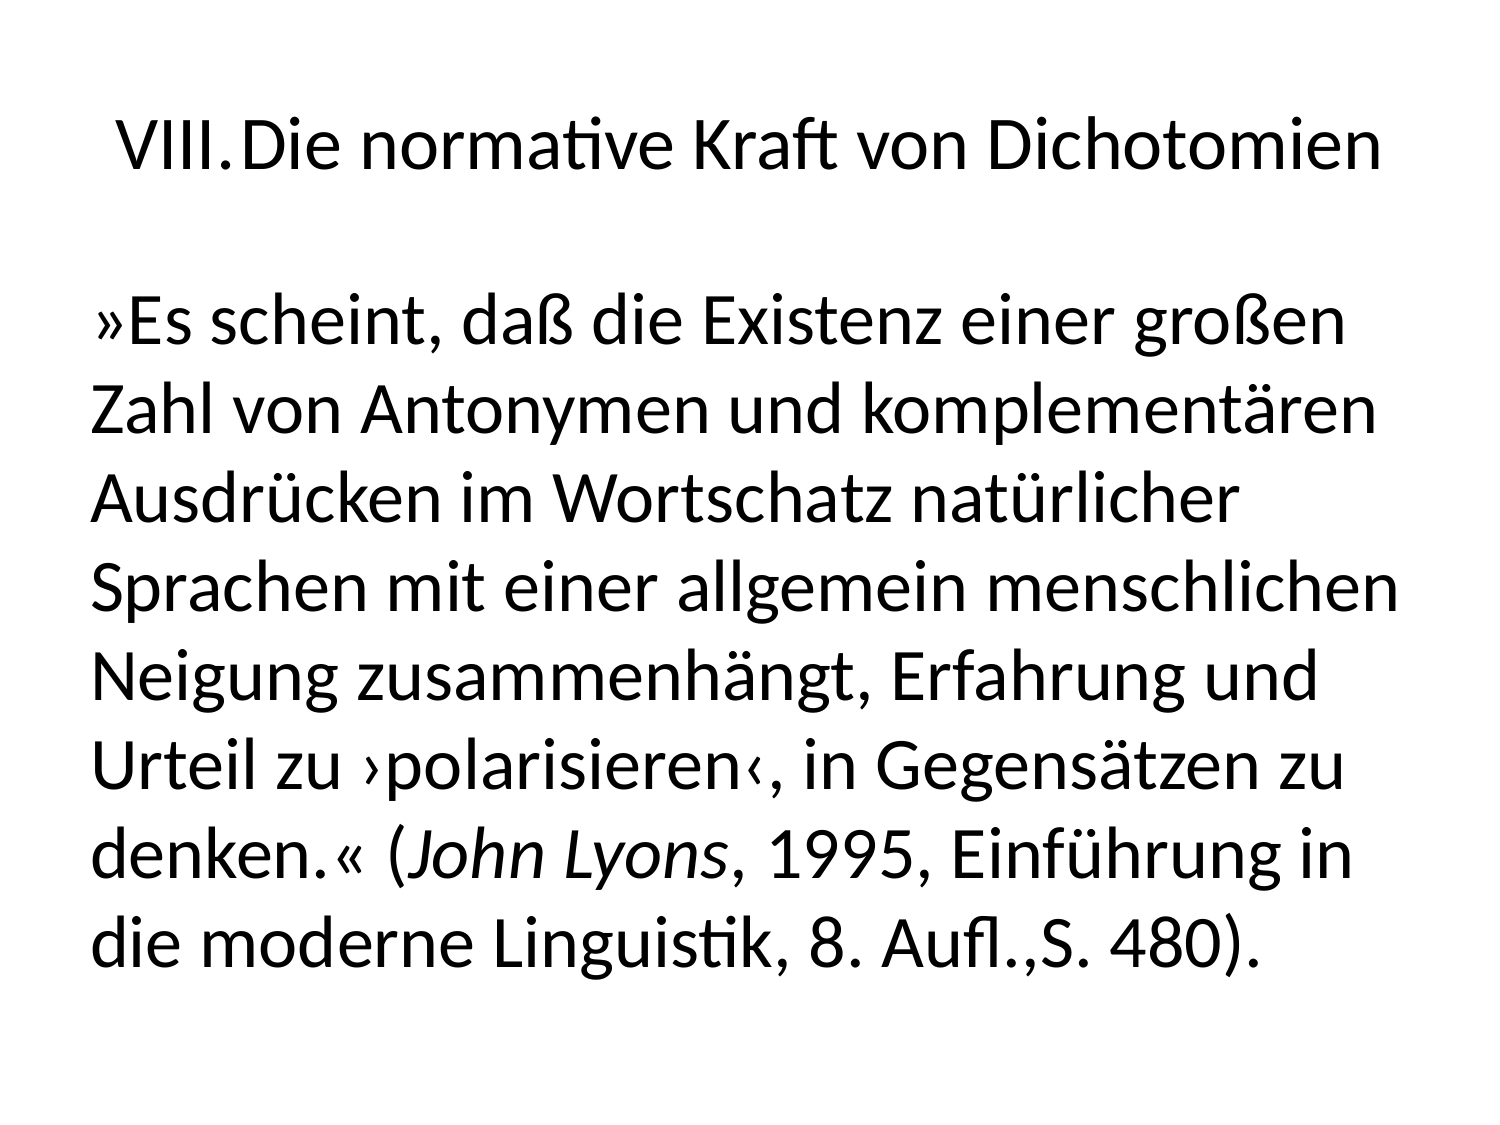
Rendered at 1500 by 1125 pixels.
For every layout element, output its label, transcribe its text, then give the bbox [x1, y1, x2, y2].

title VIII. Die normative Kraft von Dichotomien [75, 45, 1425, 233]
list »Es scheint, daß die Existenz einer großen Zahl von Antonymen und komplementären Ausdrücken im Wortschatz natürlicher Sprachen mit einer allgemein menschlichen Neigung zusammenhängt, Erfahrung und Urteil zu ›polarisieren‹, in Gegensätzen zu denken.« (John Lyons, 1995, Einführung in die moderne Linguistik, 8. Aufl.,S. 480). [75, 262, 1425, 1005]
